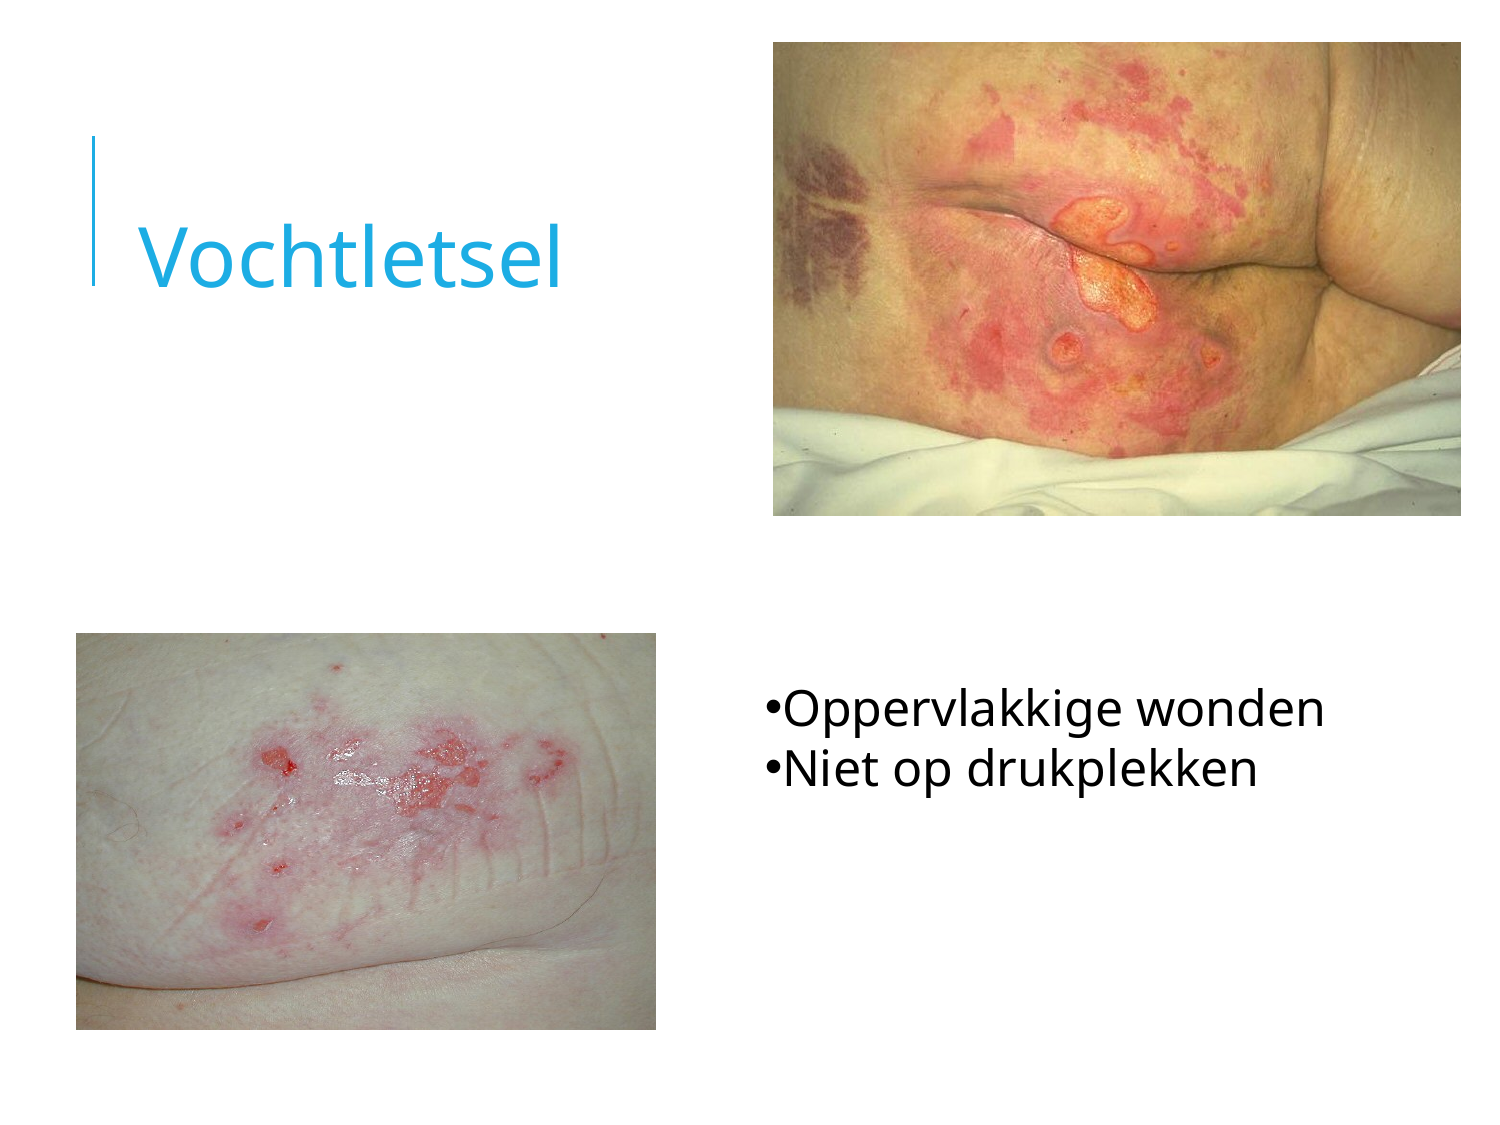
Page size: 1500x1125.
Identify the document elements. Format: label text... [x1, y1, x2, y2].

text_box Oppervlakkige wonden Niet op drukplekken [750, 668, 1459, 849]
picture [76, 633, 656, 1030]
text_box Vochtletsel [123, 196, 691, 312]
picture [773, 42, 1461, 516]
